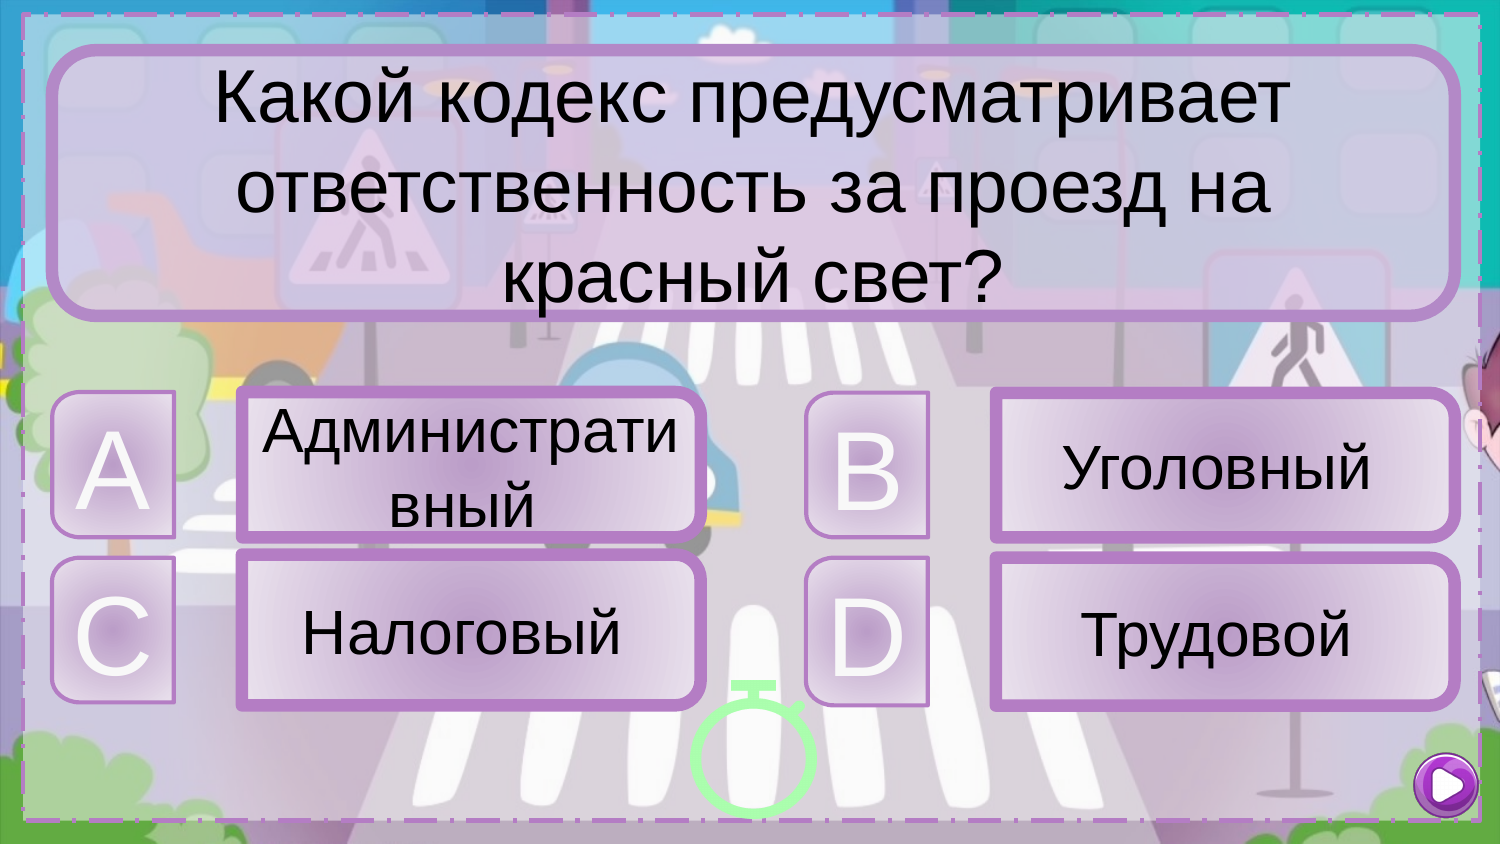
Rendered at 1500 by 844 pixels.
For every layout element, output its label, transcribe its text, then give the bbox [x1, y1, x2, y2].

text_box [21, 12, 1482, 823]
text_box A [50, 389, 177, 540]
text_box D [803, 555, 930, 708]
picture [0, 0, 1500, 844]
text_box Налоговый [239, 552, 703, 708]
text_box Какой кодекс предусматривает ответственность за проезд на красный свет? [49, 48, 1457, 318]
text_box Административный [240, 389, 703, 540]
text_box C [49, 555, 176, 705]
text_box Трудовой [993, 555, 1457, 708]
text_box B [804, 390, 931, 540]
text_box Уголовный [994, 390, 1457, 540]
